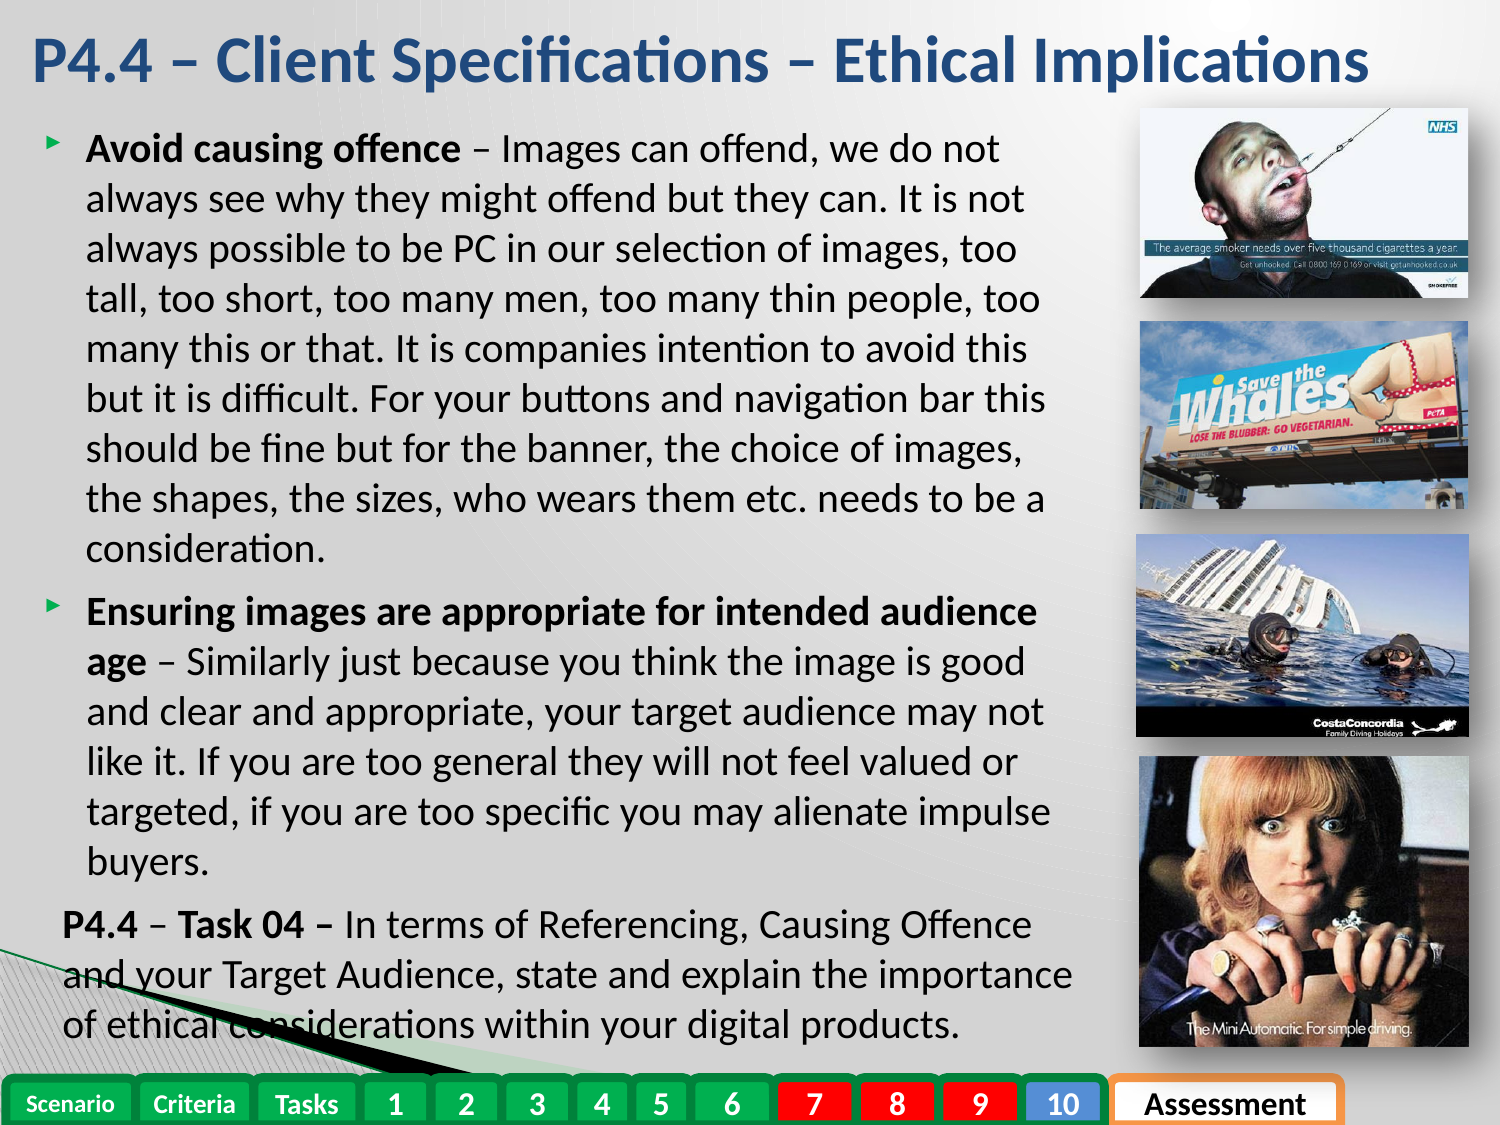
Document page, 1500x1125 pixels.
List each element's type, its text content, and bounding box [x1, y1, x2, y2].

text_box P4.4 – Client Specifications – Ethical Implications [17, 19, 1489, 94]
picture [1139, 108, 1469, 298]
picture [1136, 533, 1469, 737]
picture [1139, 756, 1469, 1048]
list Avoid causing offence – Images can offend, we do not always see why they might offend but they can. It is not always possible to be PC in our selection of images, too tall, too short, too many men, too many thin people, too many this or that. It is companies intention to avoid this but it is difficult. For your buttons and navigation bar this should be fine but for the banner, the choice of images, the shapes, the sizes, who wears them etc. needs to be a consideration. Ensuring images are appropriate for intended audience age – Similarly just because you think the image is good and clear and appropriate, your target audience may not like it. If you are too general they will not feel valued or targeted, if you are too specific you may alienate impulse buyers. P4.4 – Task 04 – In terms of Referencing, Causing Offence and your Target Audience, state and explain the importance of ethical considerations within your digital products. [29, 113, 1093, 923]
picture [1139, 321, 1469, 509]
